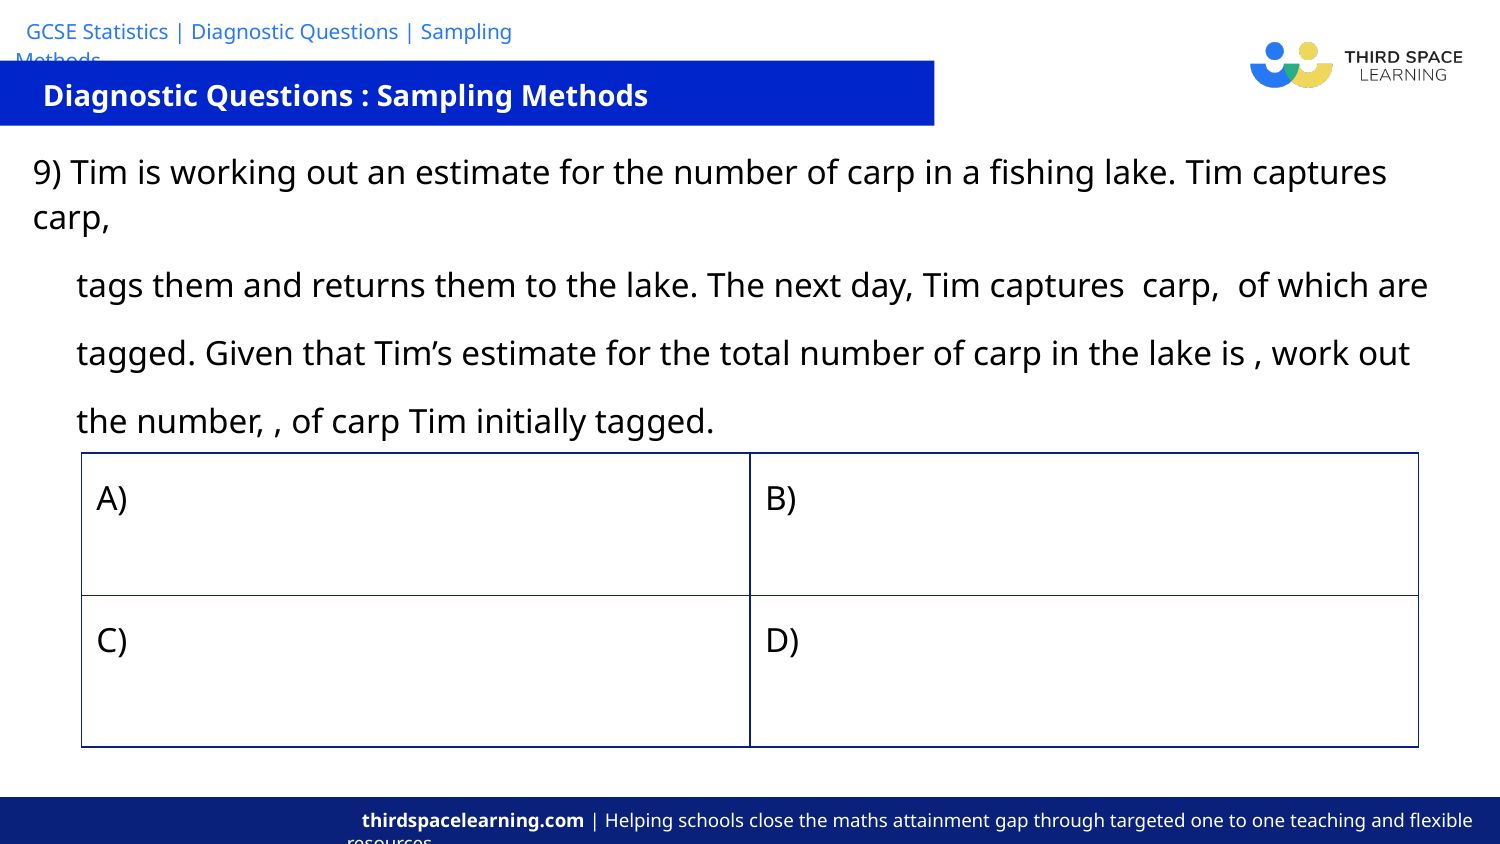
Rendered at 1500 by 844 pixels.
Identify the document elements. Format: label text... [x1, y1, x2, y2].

picture [1250, 33, 1465, 99]
text_box Diagnostic Questions : Sampling Methods [27, 61, 778, 127]
